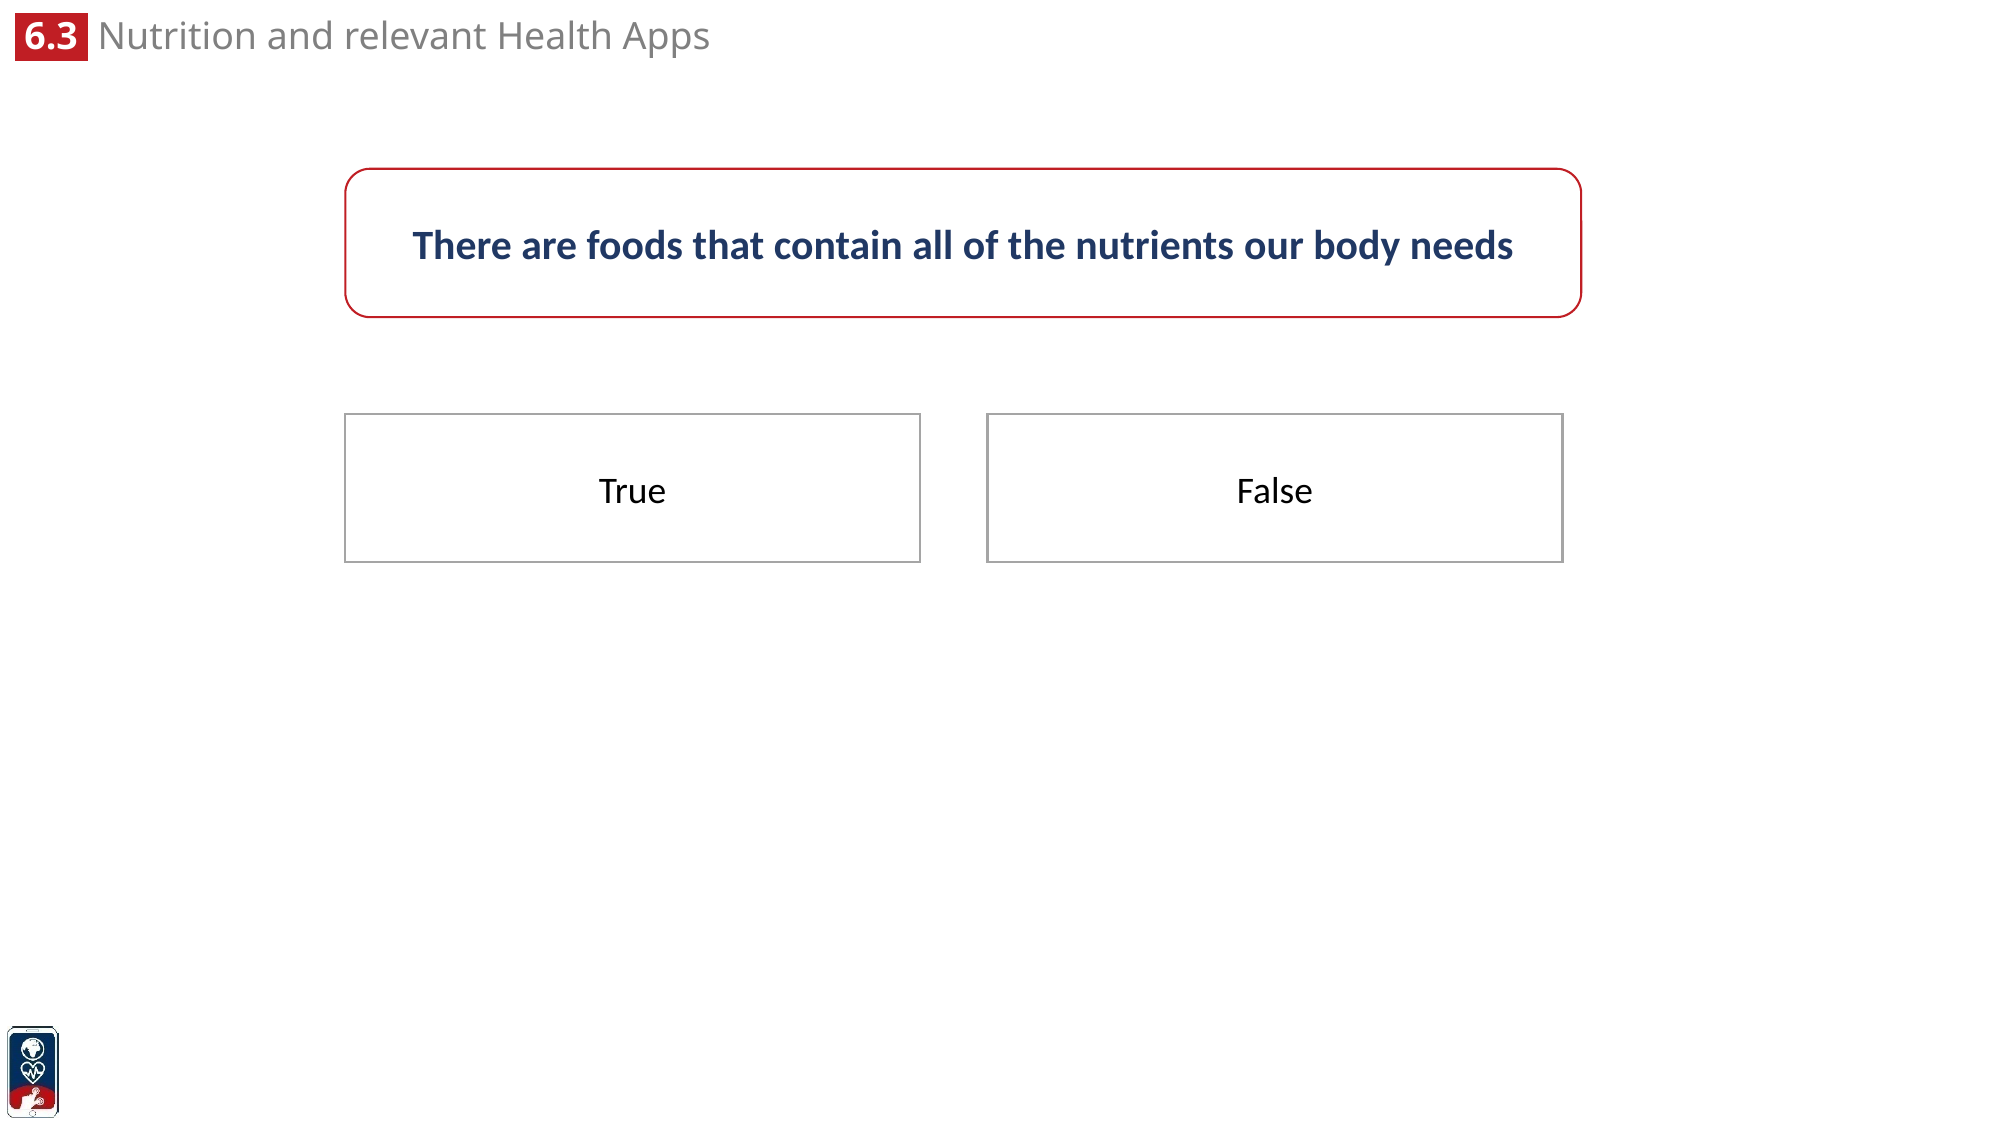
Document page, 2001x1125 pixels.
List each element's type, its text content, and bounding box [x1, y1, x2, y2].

picture [7, 1026, 59, 1118]
text_box There are foods that contain all of the nutrients our body needs [344, 167, 1583, 319]
text_box False [986, 413, 1564, 563]
text_box True [344, 413, 921, 563]
